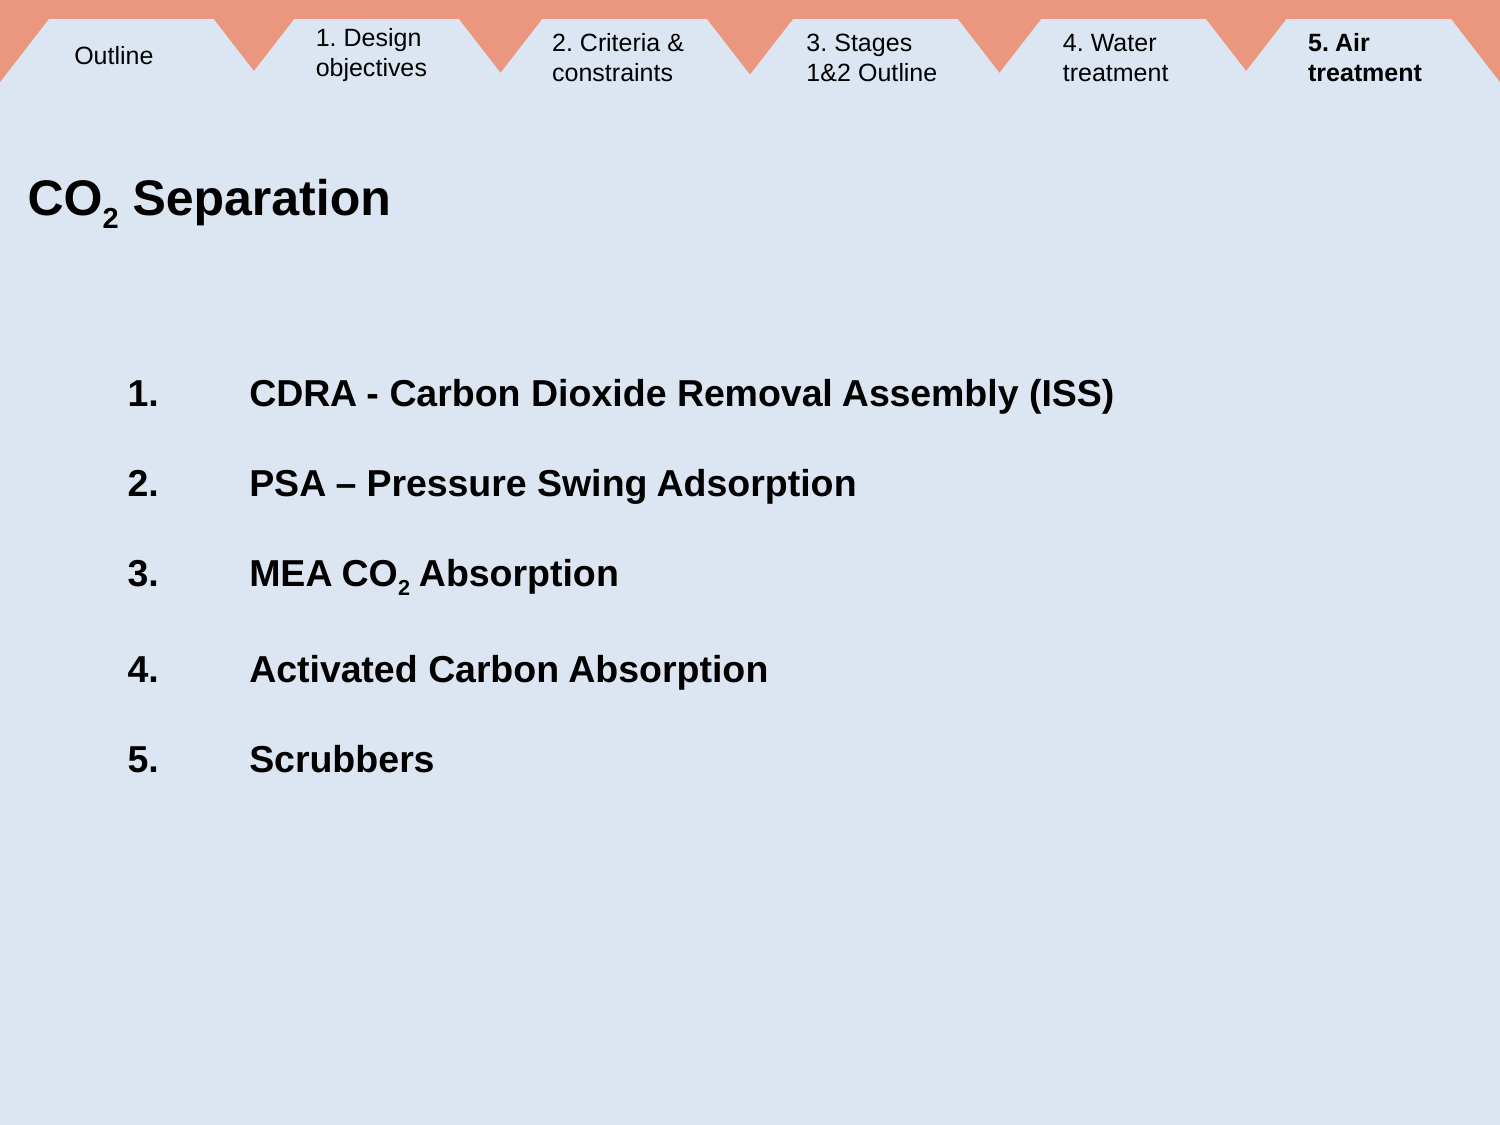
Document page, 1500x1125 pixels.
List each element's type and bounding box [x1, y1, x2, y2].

list [0, 0, 1500, 1125]
